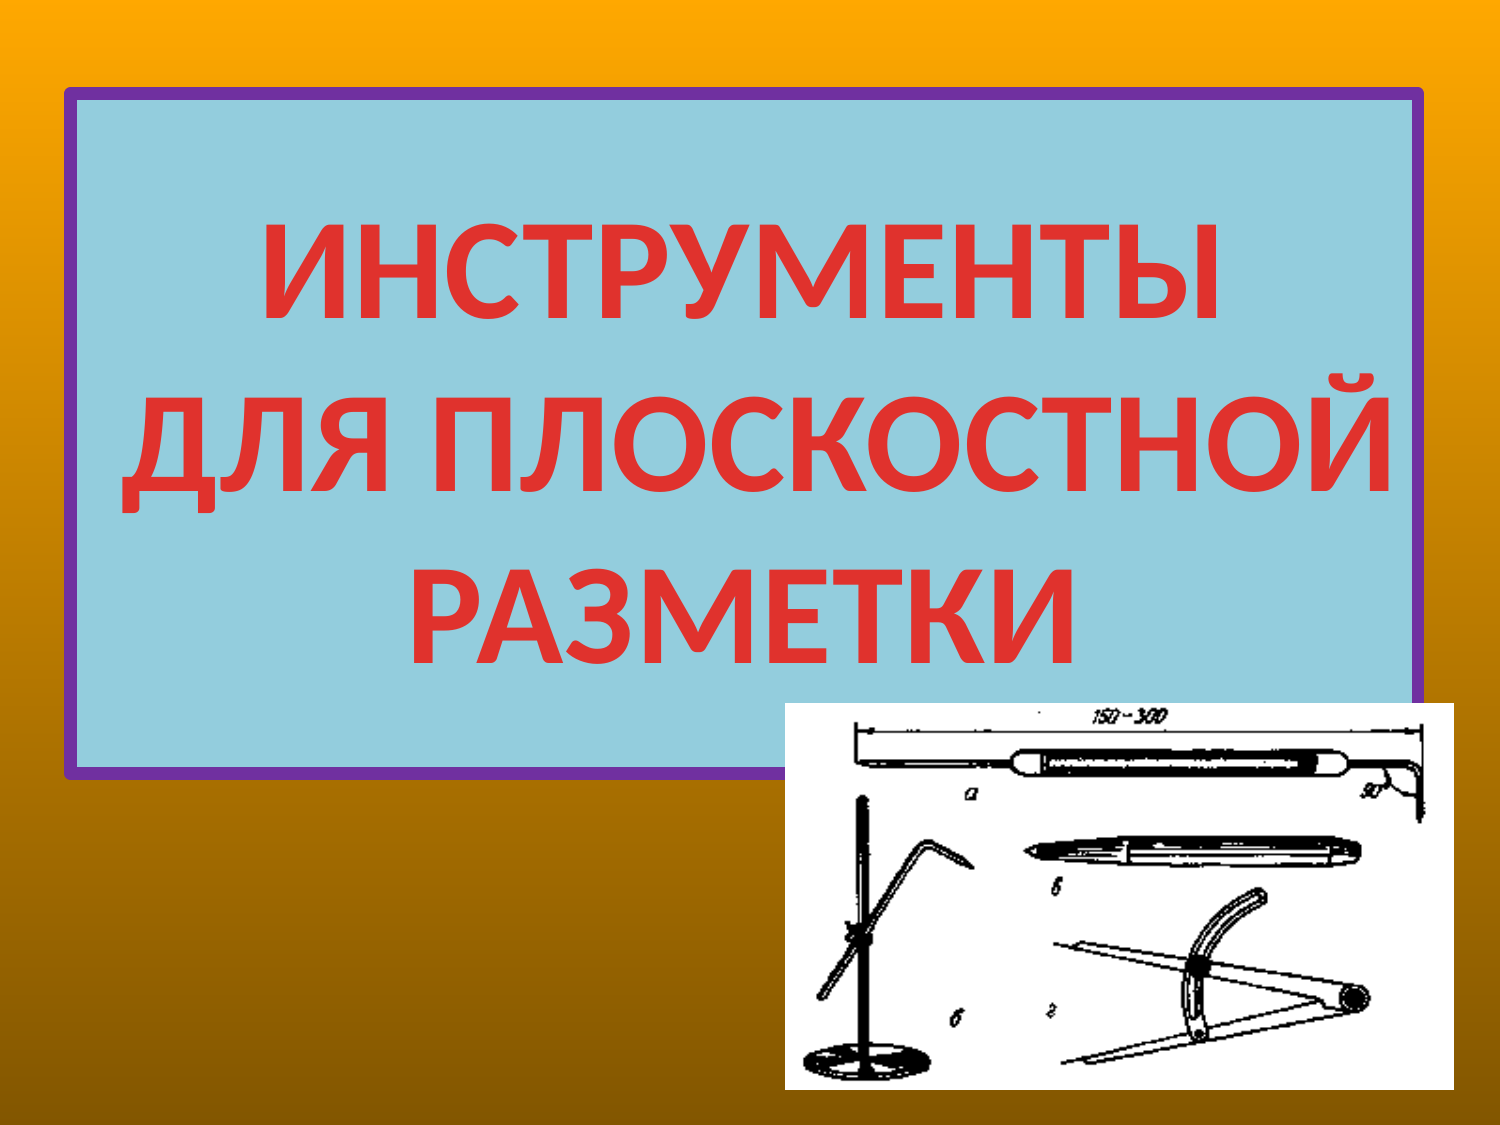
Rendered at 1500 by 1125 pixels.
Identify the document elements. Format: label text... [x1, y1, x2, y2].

slide_number 11 [1074, 1098, 1425, 1103]
picture [784, 702, 1454, 1090]
title ИНСТРУМЕНТЫ ДЛЯ ПЛОСКОСТНОЙ РАЗМЕТКИ [68, 92, 1420, 775]
